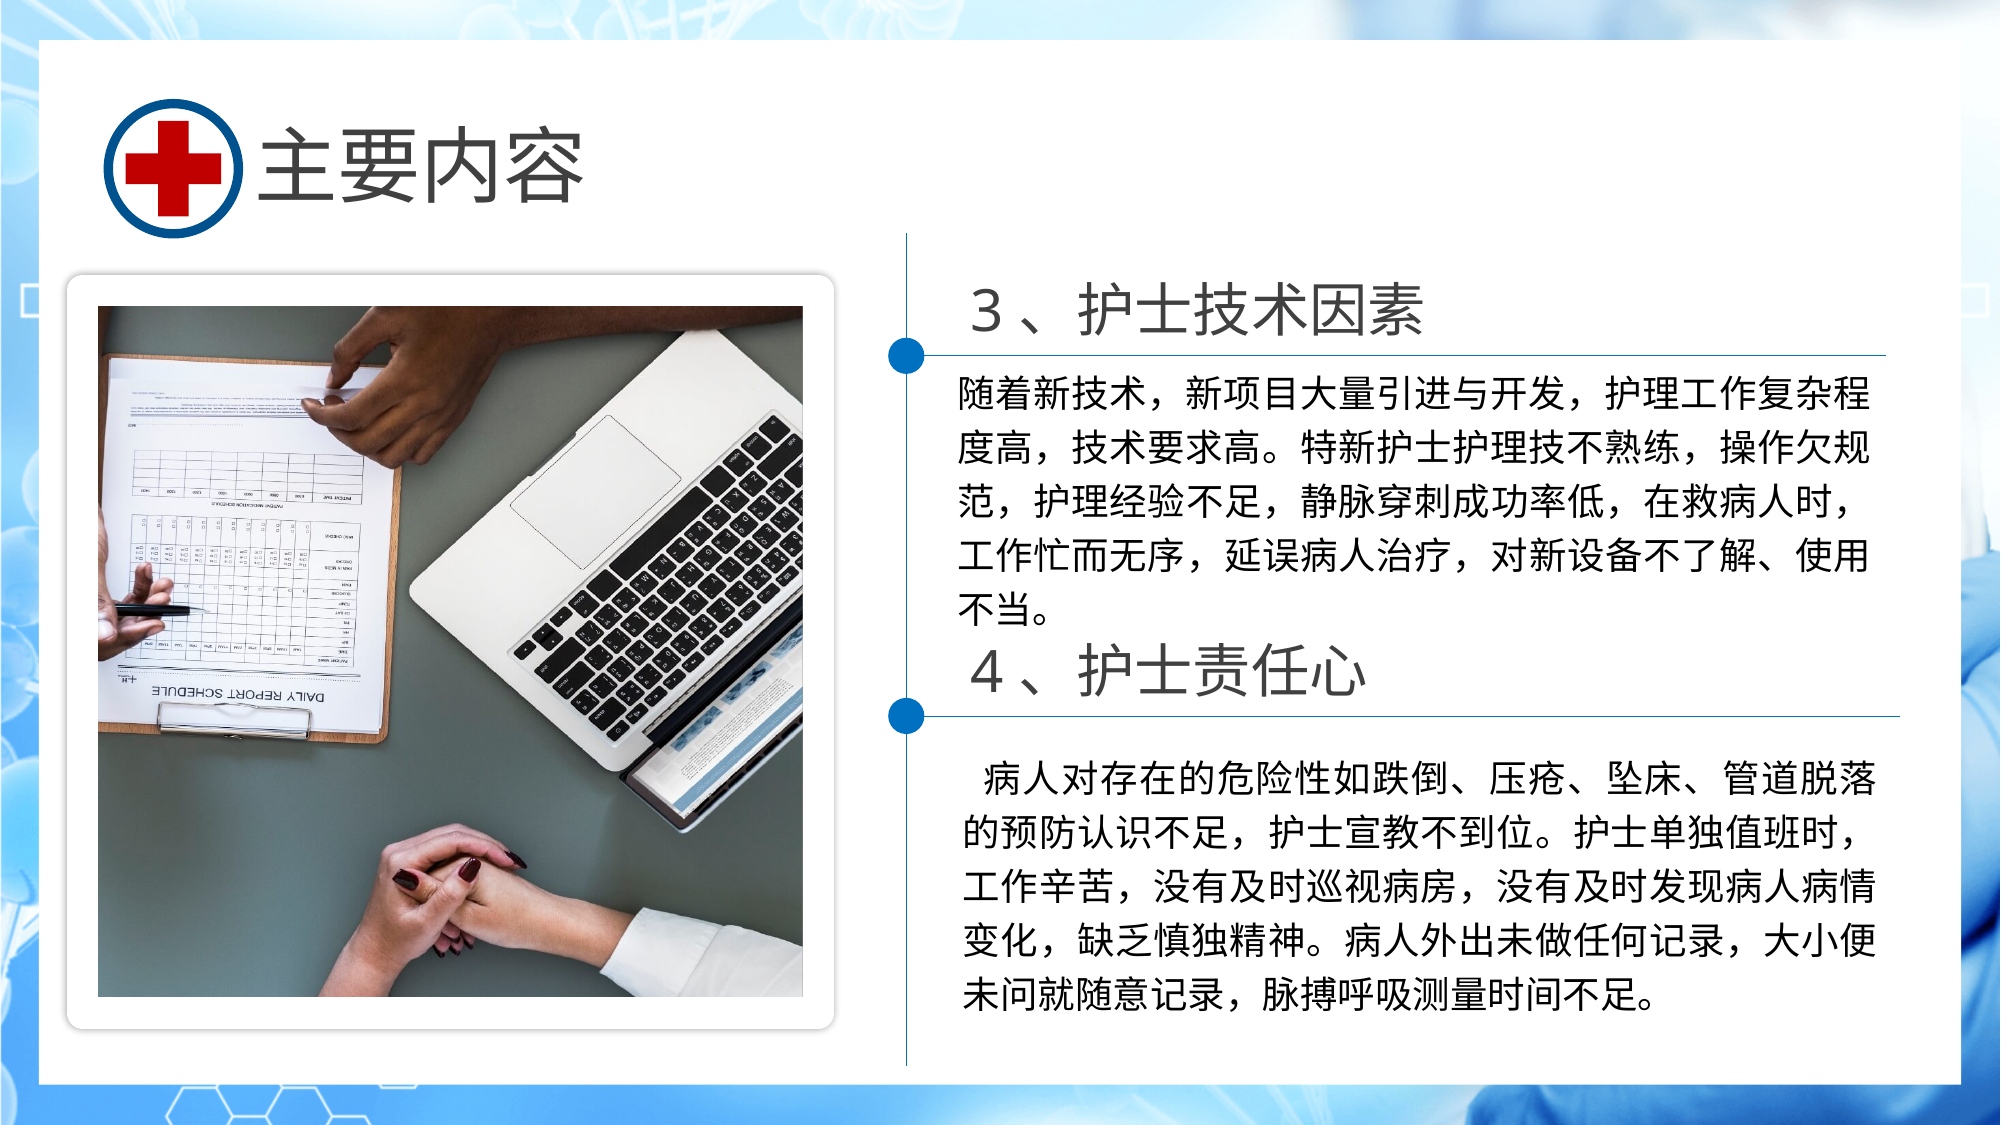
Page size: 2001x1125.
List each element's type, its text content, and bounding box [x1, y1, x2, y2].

picture [3, 0, 1998, 1125]
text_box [888, 233, 1900, 1067]
text_box 主要内容 [239, 105, 603, 220]
